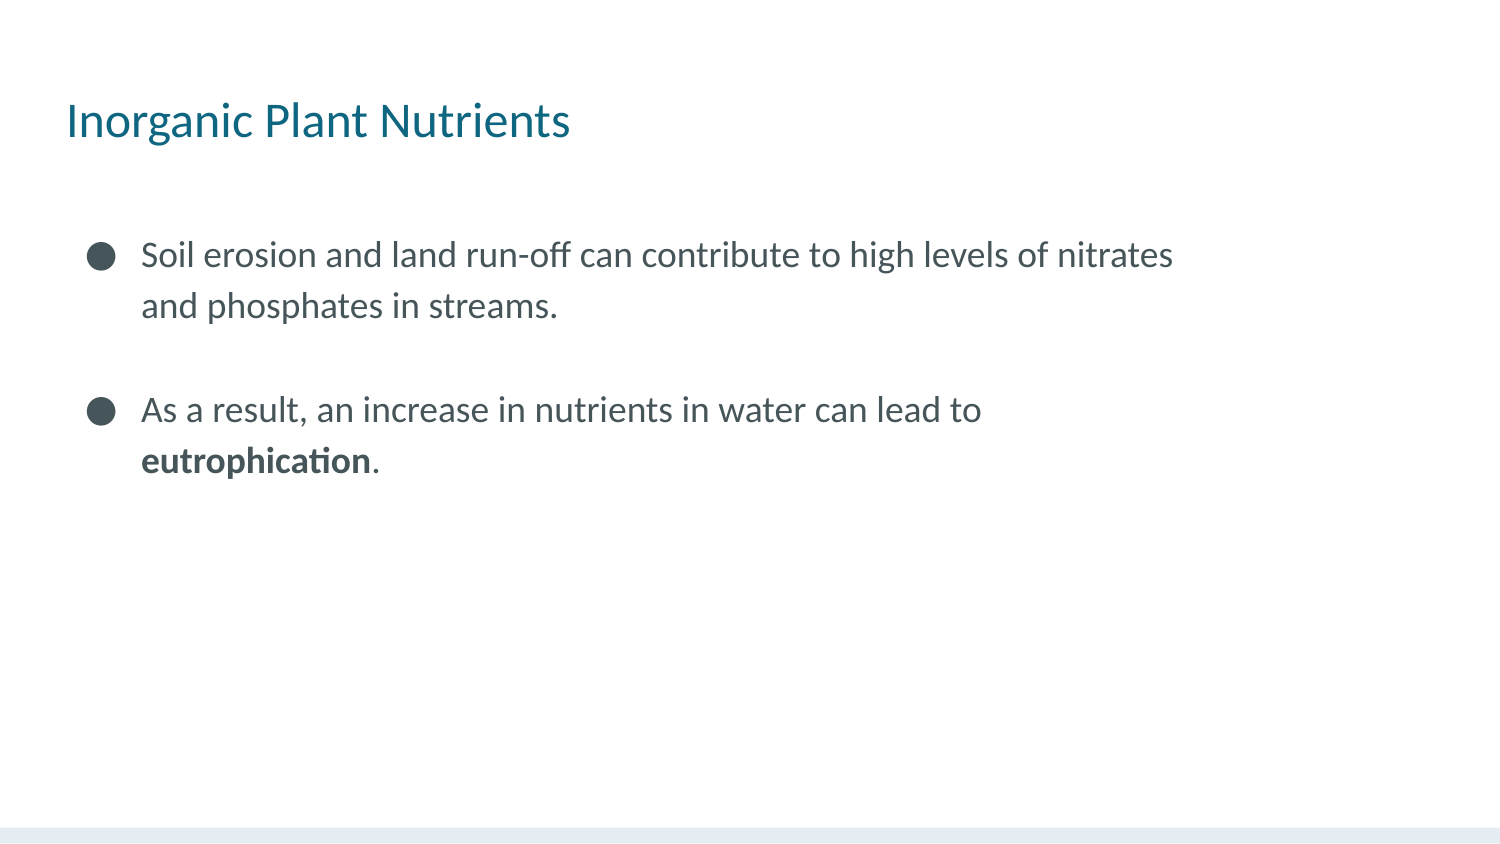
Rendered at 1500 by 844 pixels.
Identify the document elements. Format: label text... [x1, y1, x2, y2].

list Soil erosion and land run-off can contribute to high levels of nitrates and phosphates in streams. As a result, an increase in nutrients in water can lead to eutrophication. [51, 207, 1233, 750]
title Inorganic Plant Nutrients [51, 72, 1233, 189]
